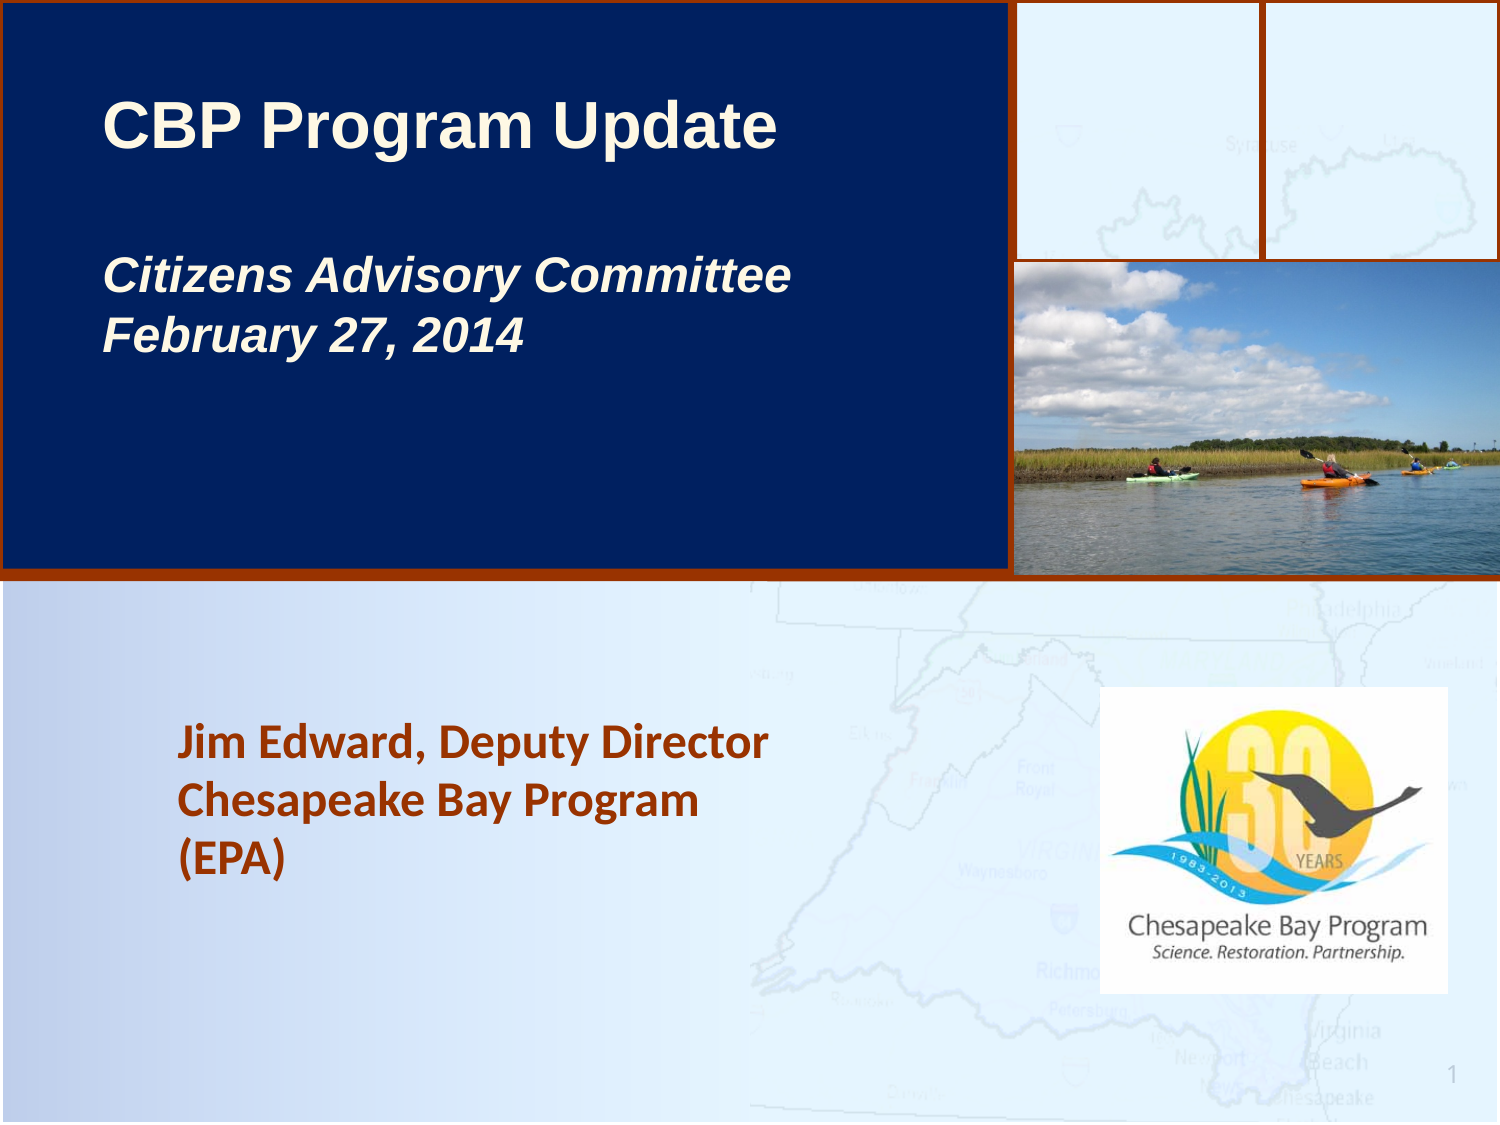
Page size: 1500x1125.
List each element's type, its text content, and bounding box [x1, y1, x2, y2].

picture [1013, 262, 1500, 576]
slide_number 1 [1125, 1025, 1475, 1100]
text_box [1013, 0, 1263, 261]
picture [1099, 687, 1449, 994]
text_box [1263, 0, 1500, 261]
text_box [0, 575, 1500, 1125]
text_box CBP Program Update Citizens Advisory Committee February 27, 2014 [87, 74, 938, 415]
text_box [0, 0, 1012, 574]
subtitle Jim Edward, Deputy Director Chesapeake Bay Program (EPA) [162, 712, 1026, 1013]
